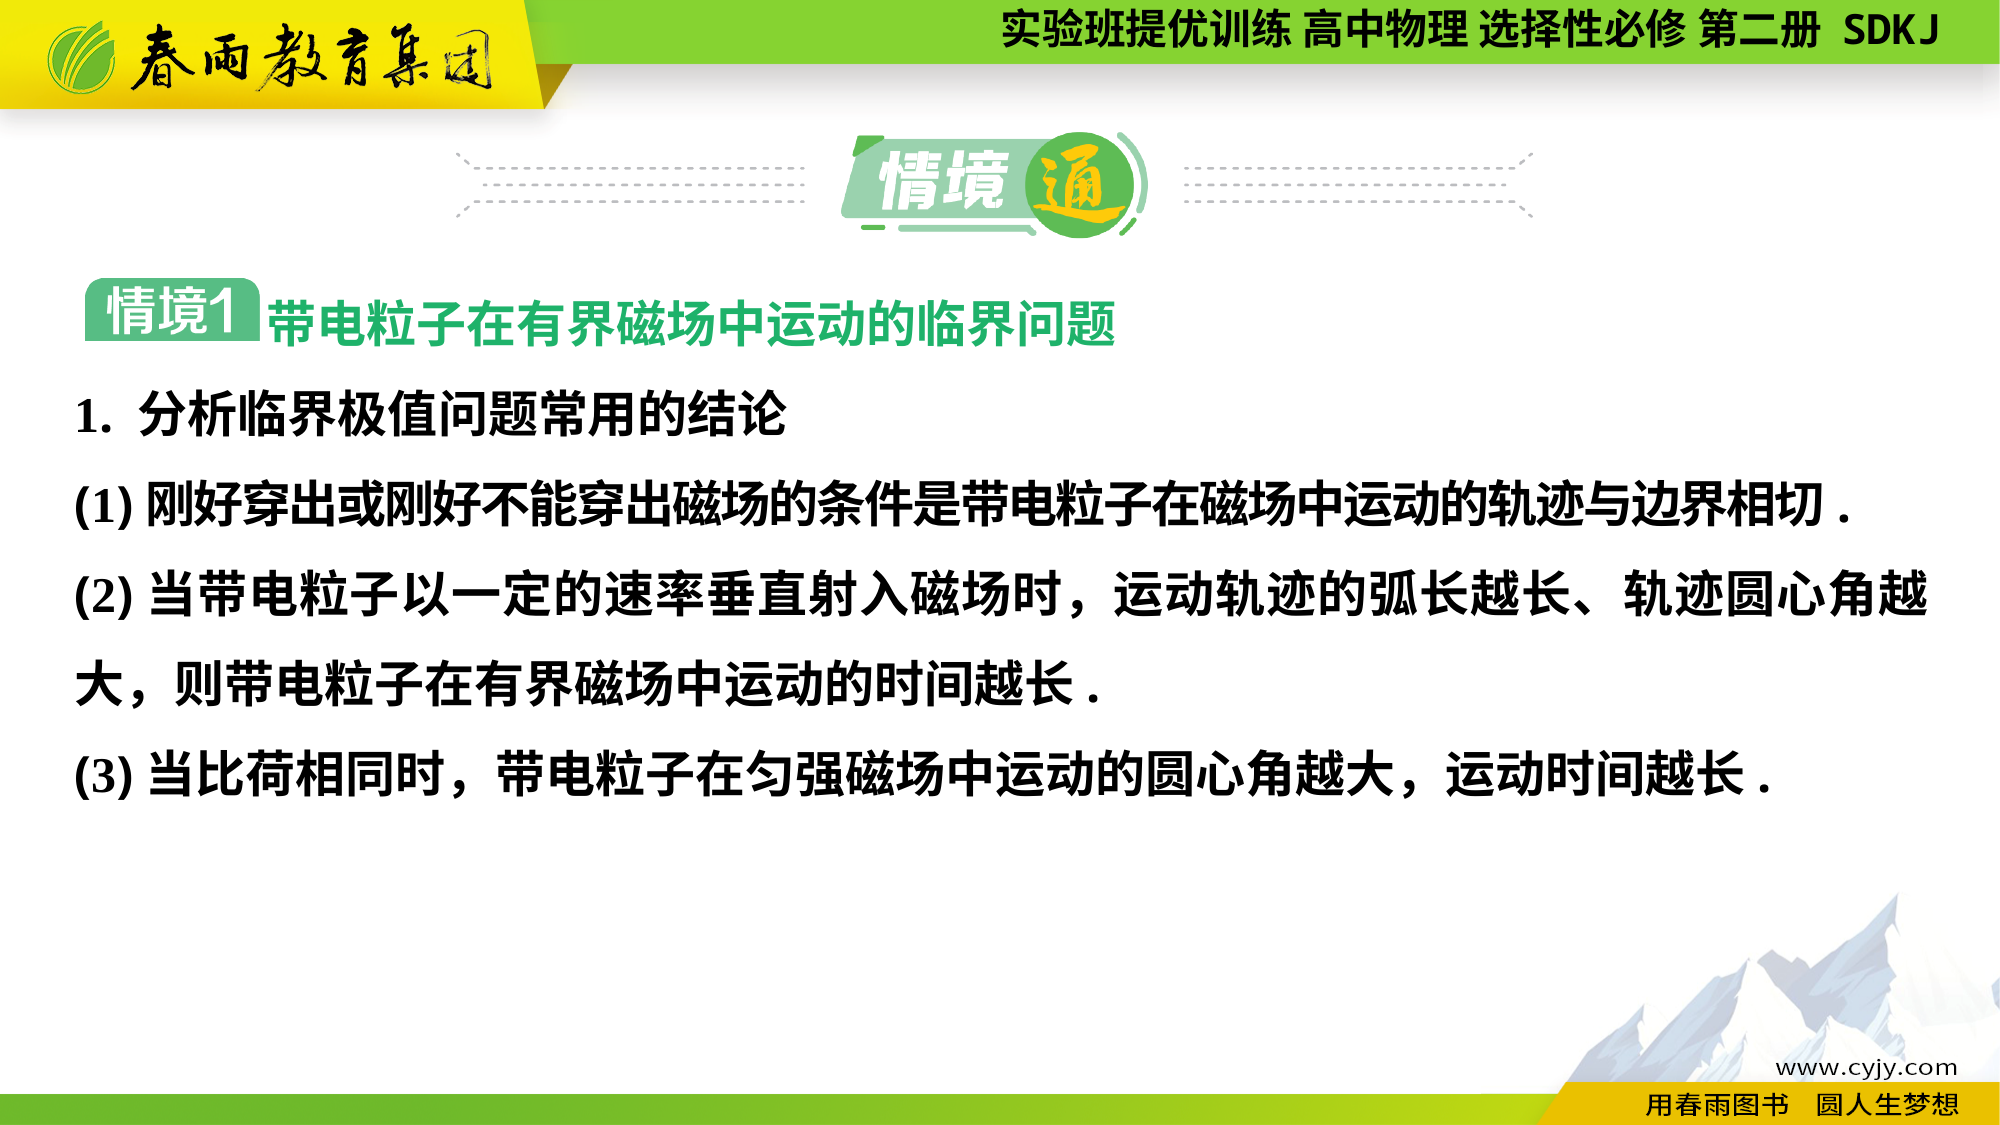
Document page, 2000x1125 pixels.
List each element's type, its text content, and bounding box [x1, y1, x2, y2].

picture [0, 0, 2000, 1125]
list 带电粒子在有界磁场中运动的临界问题 1. 分析临界极值问题常用的结论 (1)刚好穿出或刚好不能穿出磁场的条件是带电粒子在磁场中运动的轨迹与边界相切. (2)当带电粒子以一定的速率垂直射入磁场时，运动轨迹的弧长越长、轨迹圆心角越大，则带电粒子在有界磁场中运动的时间越长. (3)当比荷相同时，带电粒子在匀强磁场中运动的圆心角越大，运动时间越长. [59, 255, 1944, 816]
